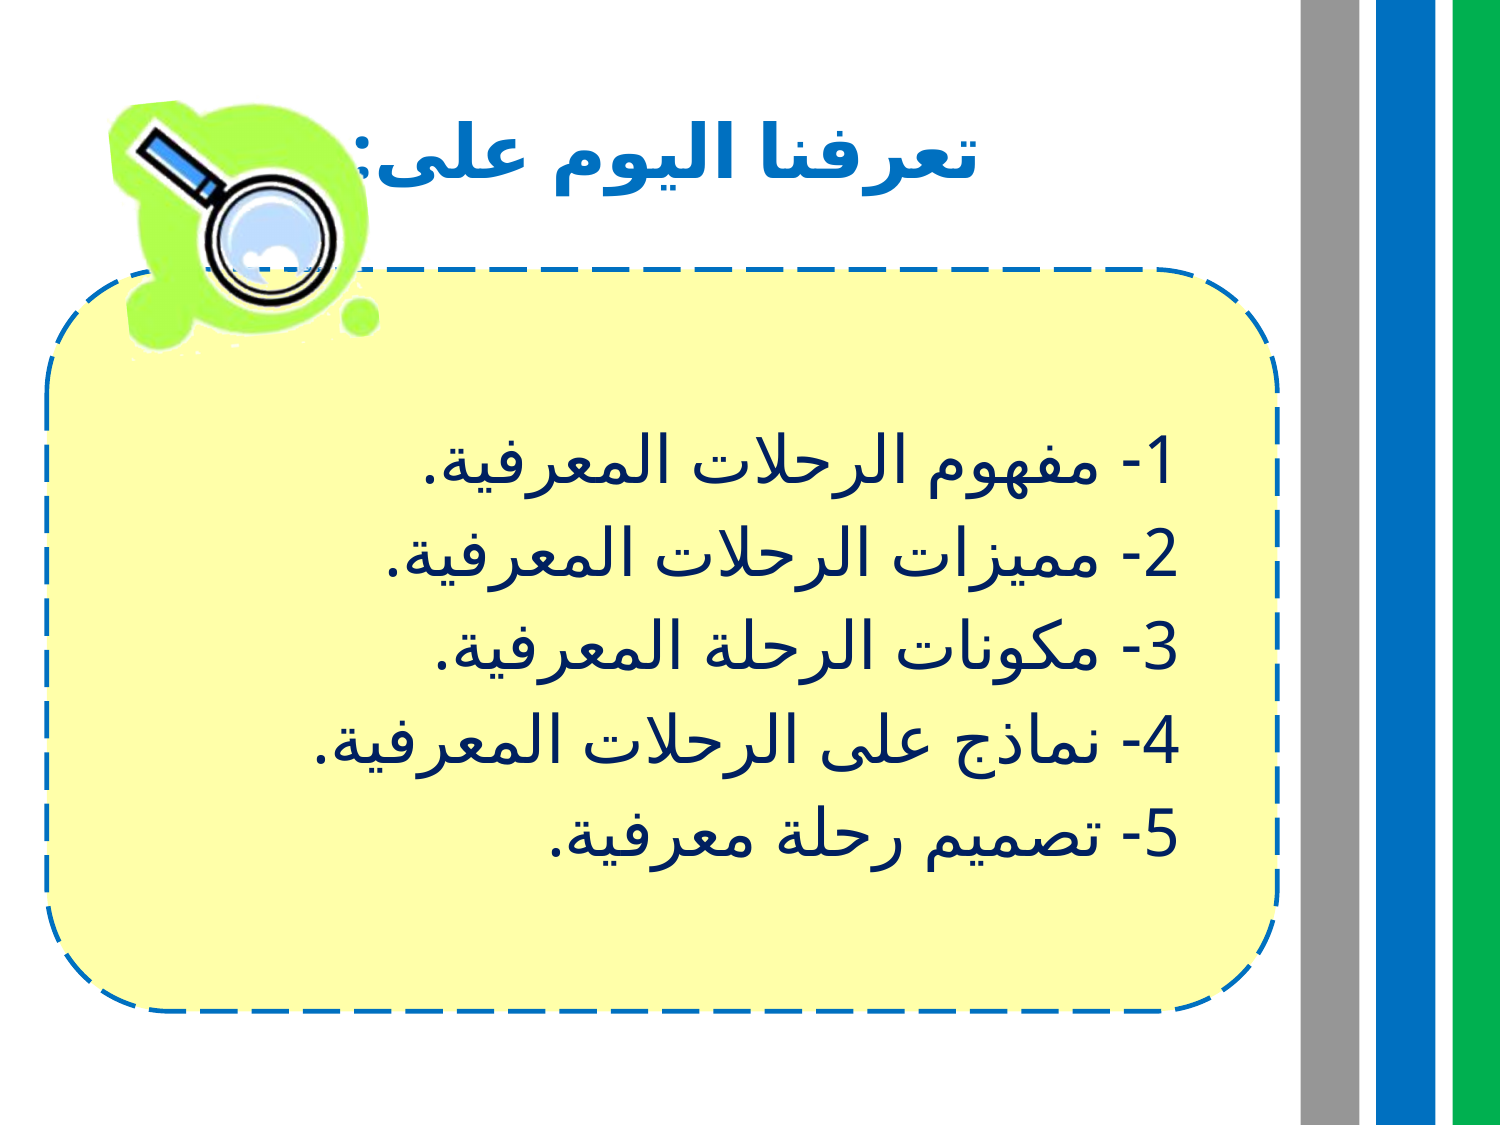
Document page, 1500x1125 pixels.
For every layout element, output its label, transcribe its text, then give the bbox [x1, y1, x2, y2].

picture [106, 82, 380, 360]
text_box [105, 304, 1219, 1055]
text_box تعرفنا اليوم على: [372, 96, 1133, 202]
text_box [1376, 0, 1436, 1125]
text_box 1- مفهوم الرحلات المعرفية. 2- مميزات الرحلات المعرفية. 3- مكونات الرحلة المعرفية. 4- نماذج على الرحلات المعرفية. 5- تصميم رحلة معرفية. [51, 408, 1196, 597]
text_box [46, 284, 112, 993]
text_box [1300, 0, 1360, 1125]
text_box [375, 269, 1278, 993]
text_box [1452, 0, 1500, 1125]
